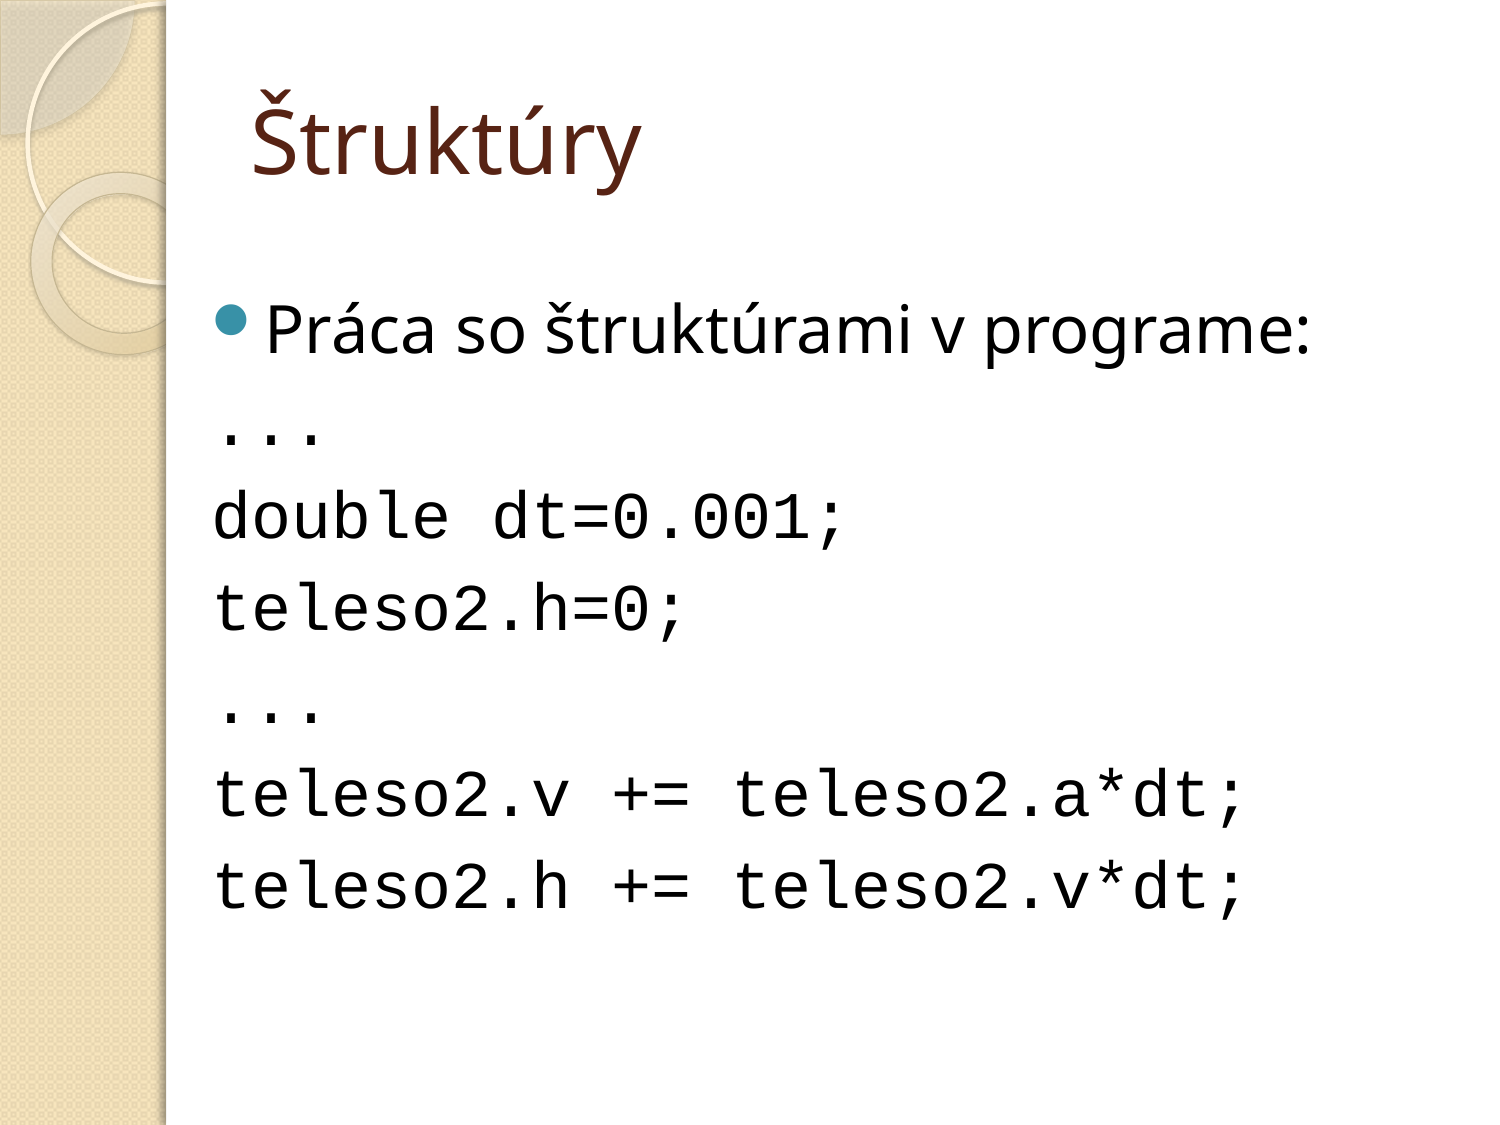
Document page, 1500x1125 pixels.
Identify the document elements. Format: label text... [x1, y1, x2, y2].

list Práca so štruktúrami v programe: ... double dt=0.001; teleso2.h=0; ... teleso2.v += teleso2.a*dt; teleso2.h += teleso2.v*dt; [183, 278, 1500, 1100]
title Štruktúry [235, 45, 1466, 233]
